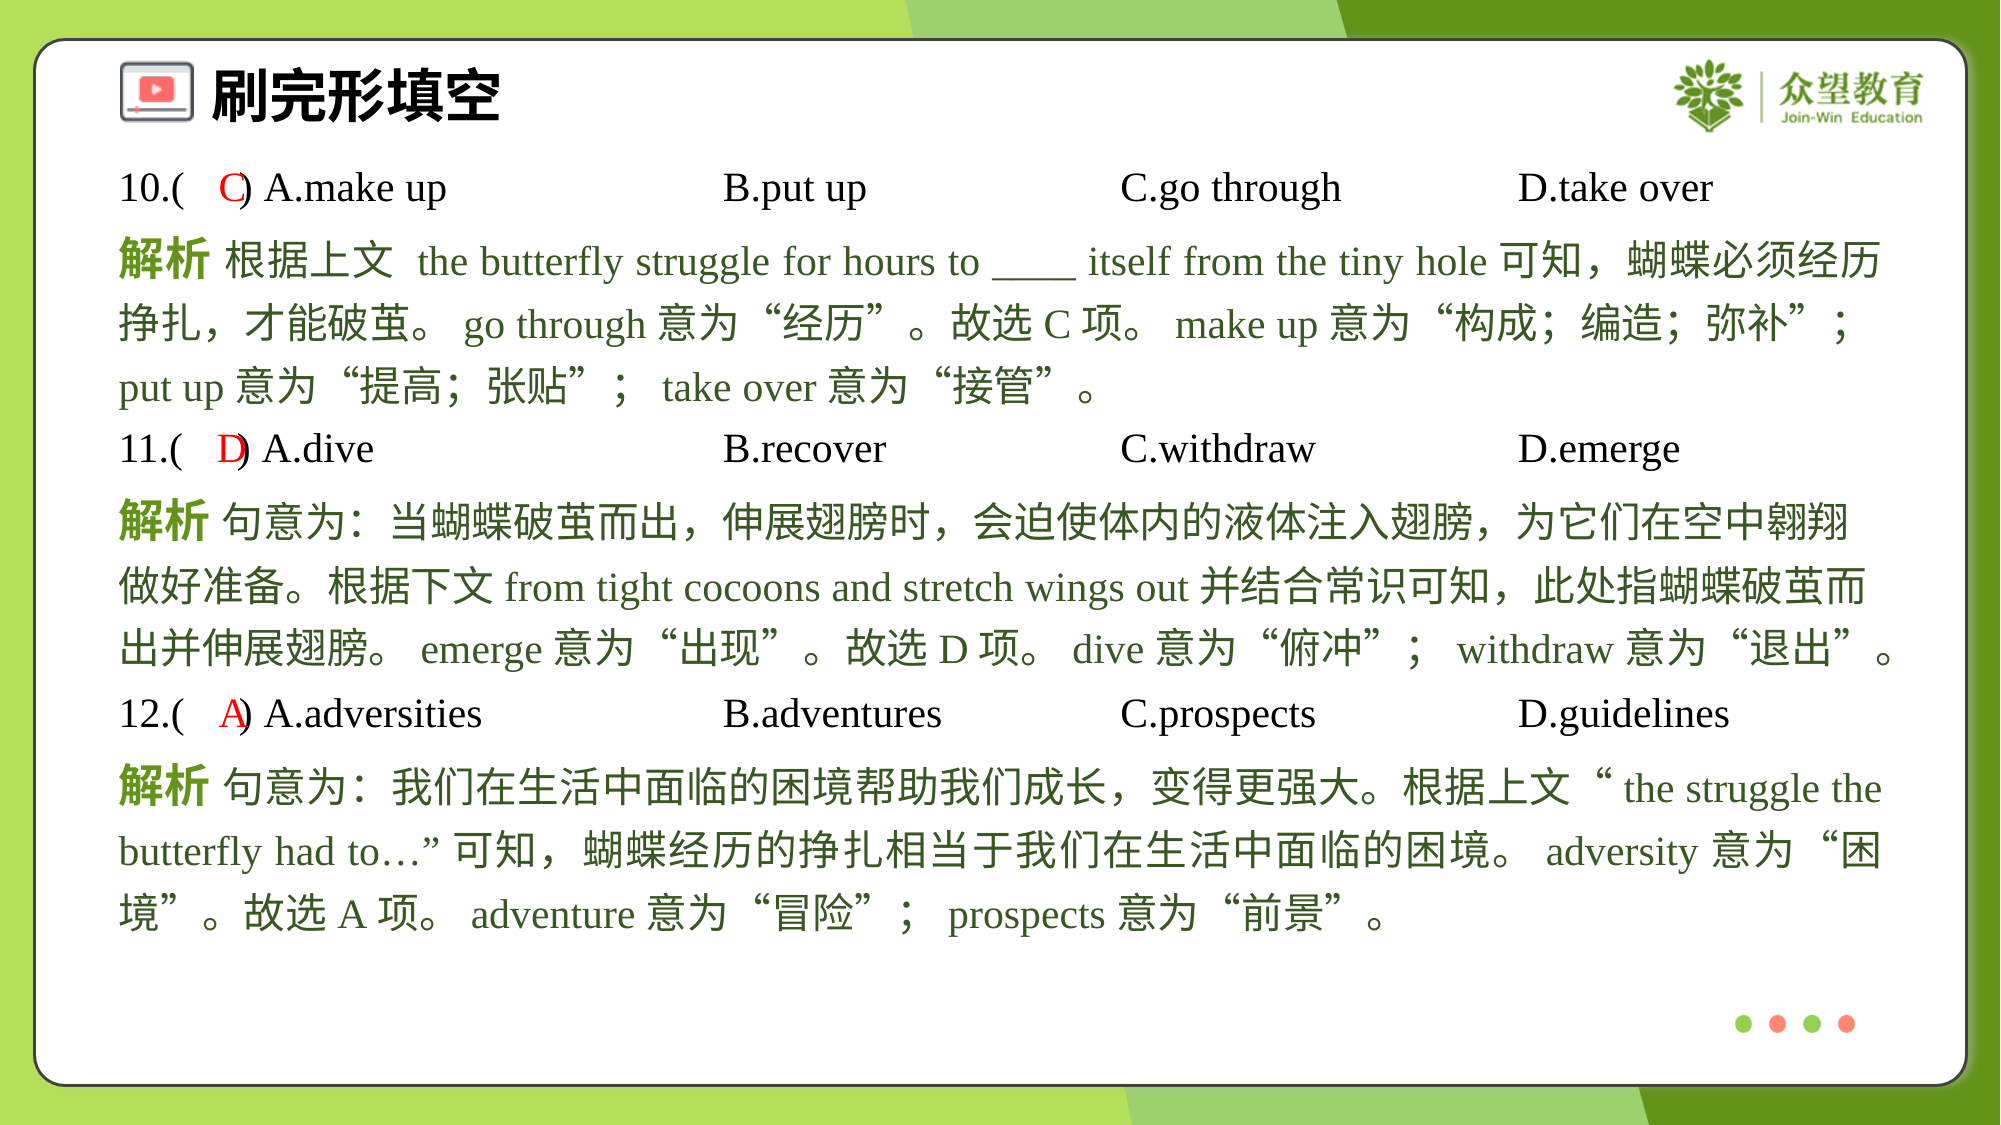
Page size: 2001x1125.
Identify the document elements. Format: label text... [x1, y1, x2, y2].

text_box 10.( ) A.make up B.put up C.go through D.take over [252, 146, 1883, 204]
text_box 解析 句意为：当蝴蝶破茧而出，伸展翅膀时，会迫使体内的液体注入翅膀，为它们在空中翱翔做好准备。根据下文from tight cocoons and stretch wings out并结合常识可知，此处指蝴蝶破茧而出并伸展翅膀。emerge意为“出现”。故选D项。dive意为“俯冲”；withdraw意为“退出”。 [118, 478, 1883, 668]
text_box 12.( ) A.adversities B.adventures C.prospects D.guidelines [254, 673, 1883, 731]
text_box 10.( ) A.make up B.put up C.go through D.take over [118, 146, 213, 204]
picture [0, 0, 2000, 1125]
text_box 解析 根据上文 the butterfly struggle for hours to ____ itself from the tiny hole可知，蝴蝶必须经历挣扎，才能破茧。go through意为“经历”。故选C项。make up意为“构成；编造；弥补”；put up意为“提高；张贴”；take over意为“接管”。 [118, 215, 1883, 405]
text_box 12.( ) A.adversities B.adventures C.prospects D.guidelines [118, 673, 213, 731]
text_box C [213, 146, 252, 205]
text_box 11.( ) A.dive B.recover C.withdraw D.emerge [118, 408, 212, 466]
text_box D [212, 408, 252, 467]
text_box 11.( ) A.dive B.recover C.withdraw D.emerge [252, 408, 1883, 466]
text_box A [213, 673, 254, 731]
text_box 解析 句意为：我们在生活中面临的困境帮助我们成长，变得更强大。根据上文“the struggle the butterfly had to…”可知，蝴蝶经历的挣扎相当于我们在生活中面临的困境。adversity意为“困境”。故选A项。adventure意为“冒险”；prospects意为“前景”。 [118, 742, 1883, 932]
